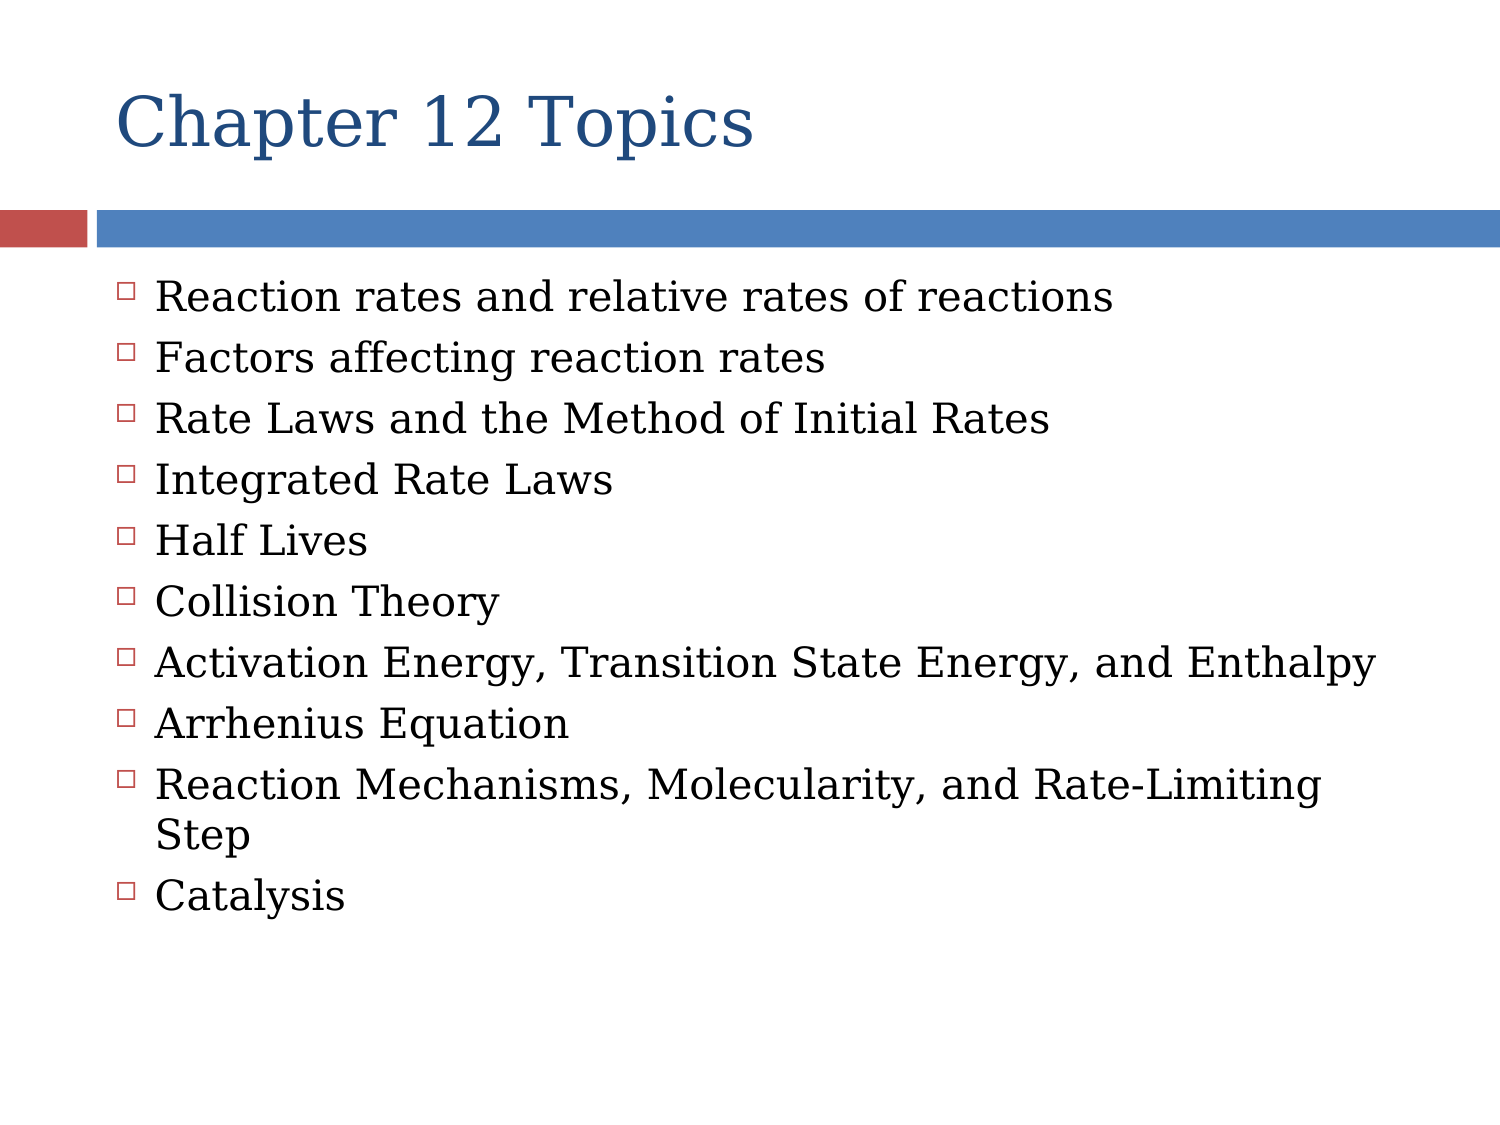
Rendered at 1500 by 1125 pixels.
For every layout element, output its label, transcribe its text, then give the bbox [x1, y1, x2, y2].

title Chapter 12 Topics [100, 37, 1438, 200]
list Reaction rates and relative rates of reactions Factors affecting reaction rates Rate Laws and the Method of Initial Rates Integrated Rate Laws Half Lives Collision Theory Activation Energy, Transition State Energy, and Enthalpy Arrhenius Equation Reaction Mechanisms, Molecularity, and Rate-Limiting Step Catalysis [100, 262, 1438, 1000]
